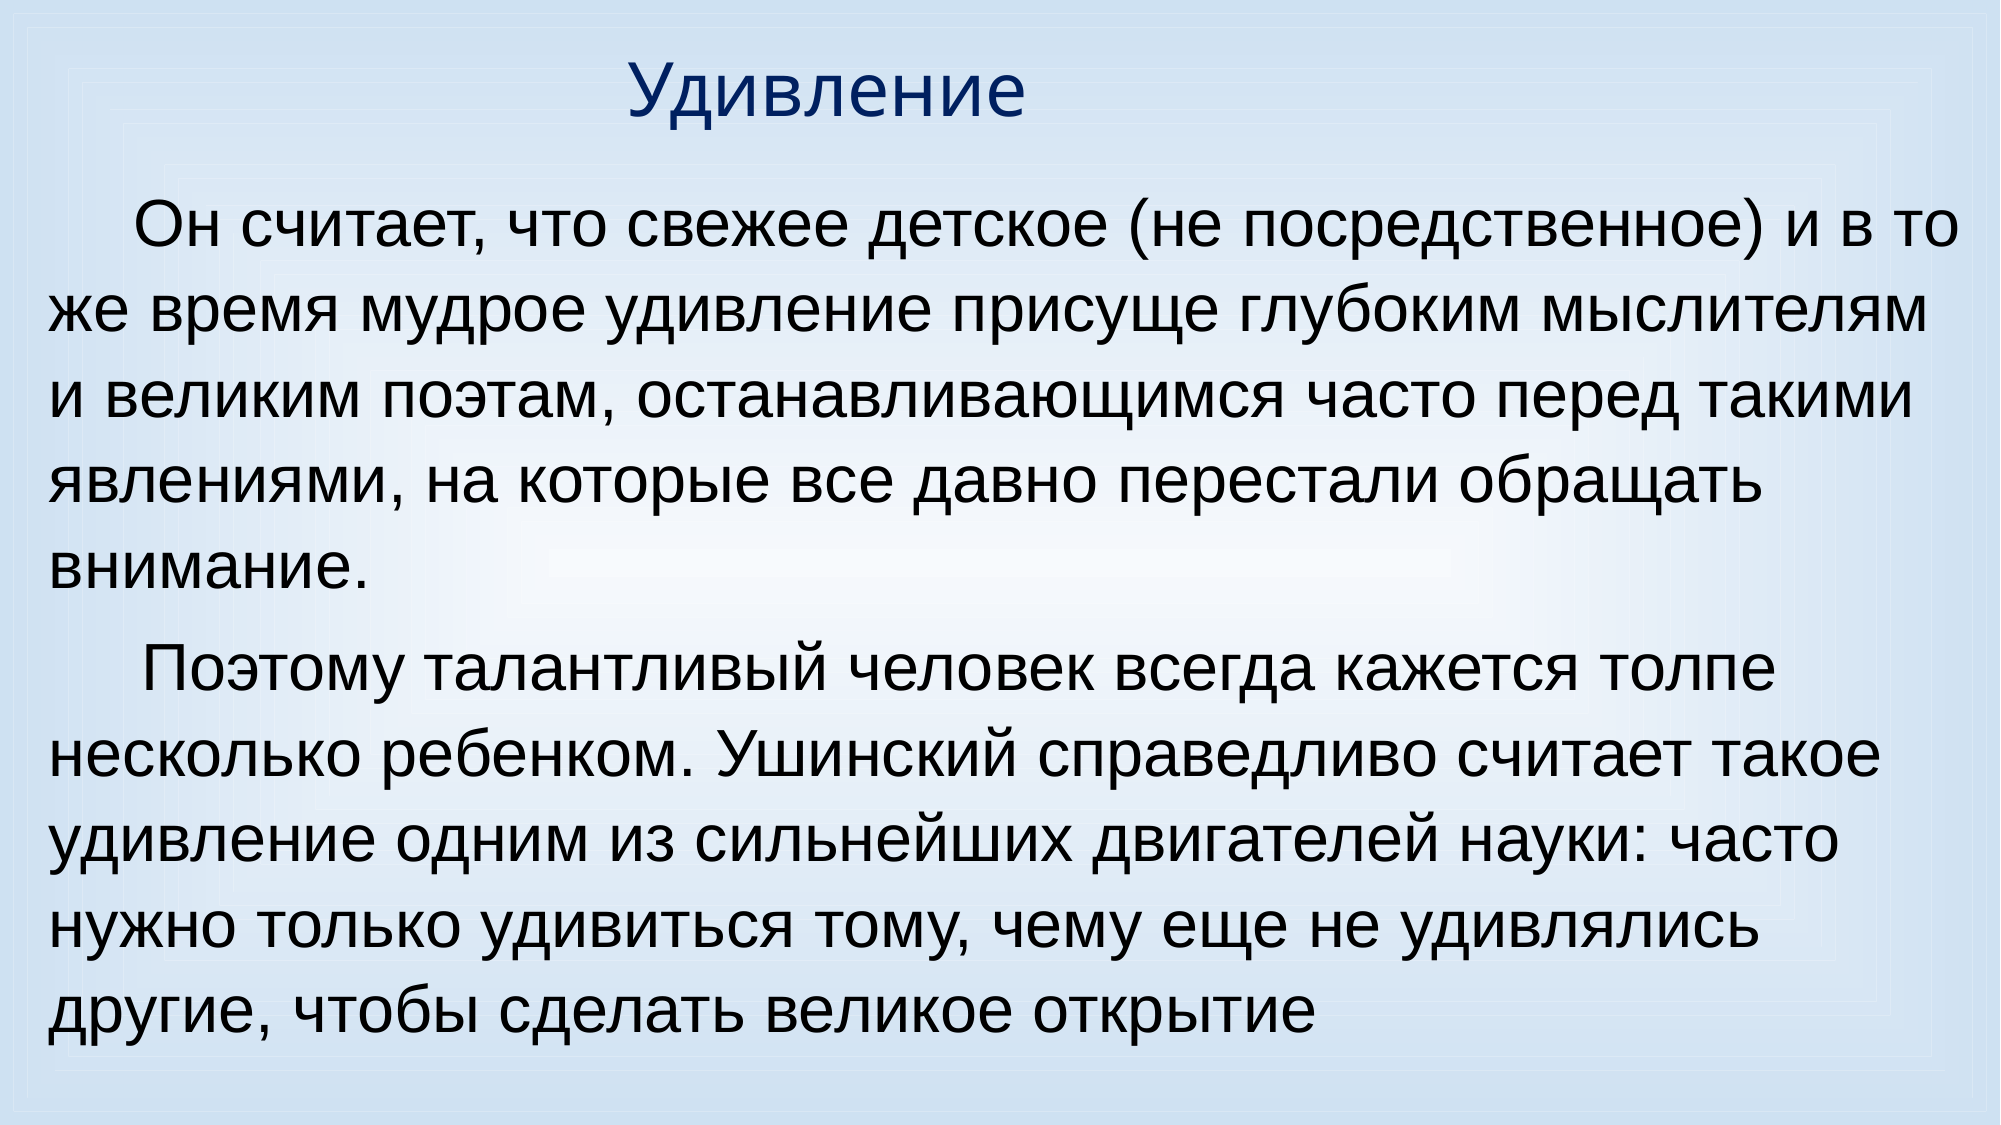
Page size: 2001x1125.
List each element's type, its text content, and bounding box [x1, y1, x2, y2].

text_box Удивление [612, 34, 1355, 140]
text_box Он считает, что свежее детское (не посредственное) и в то же время мудрое удивление присуще глубоким мыслителям и великим поэтам, останавливающимся часто перед такими явлениями, на которые все давно перестали обращать внимание. Поэтому талантливый человек всегда кажется толпе несколько ребенком. Ушинский справедливо считает такое удивление одним из сильнейших двигателей науки: часто нужно только удивиться тому, чему еще не удивлялись другие, чтобы сделать великое открытие [34, 57, 2000, 1125]
